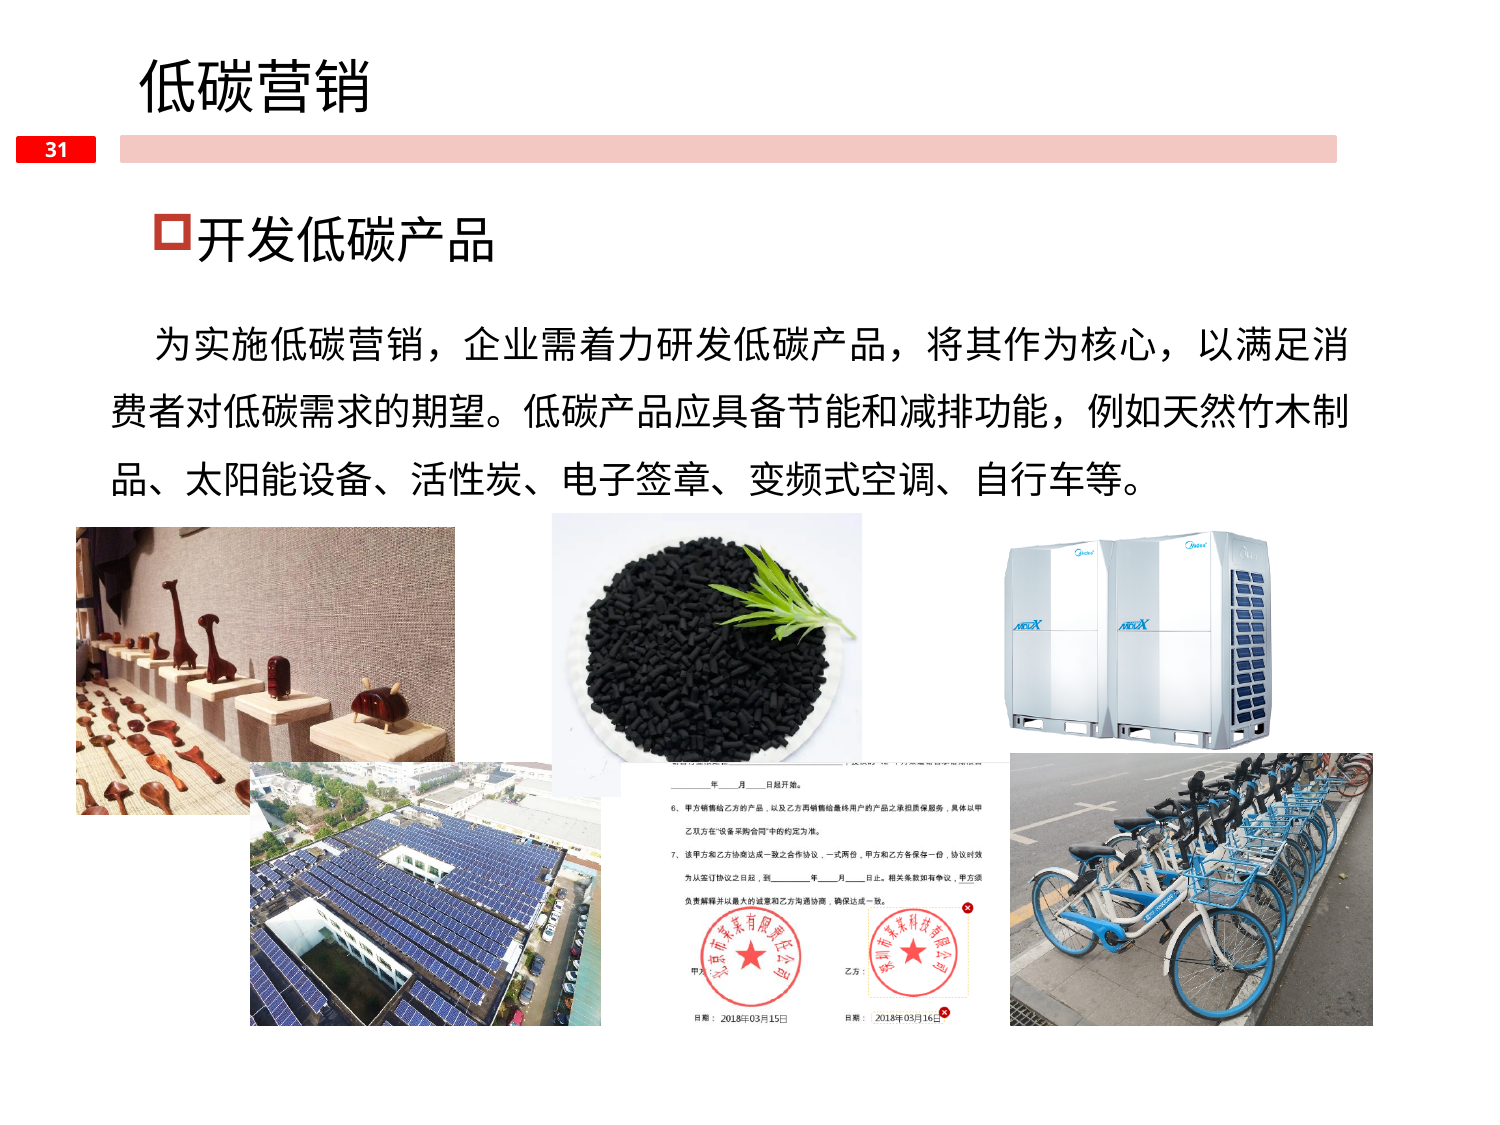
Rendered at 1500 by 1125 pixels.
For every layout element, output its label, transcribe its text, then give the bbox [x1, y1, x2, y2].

text_box 开发低碳产品 [135, 201, 1120, 290]
picture [76, 495, 1373, 1060]
text_box 低碳营销 [123, 42, 958, 128]
text_box 为实施低碳营销，企业需着力研发低碳产品，将其作为核心，以满足消费者对低碳需求的期望。低碳产品应具备节能和减排功能，例如天然竹木制品、太阳能设备、活性炭、电子签章、变频式空调、自行车等。 [96, 290, 1365, 581]
text_box [17, 129, 97, 189]
